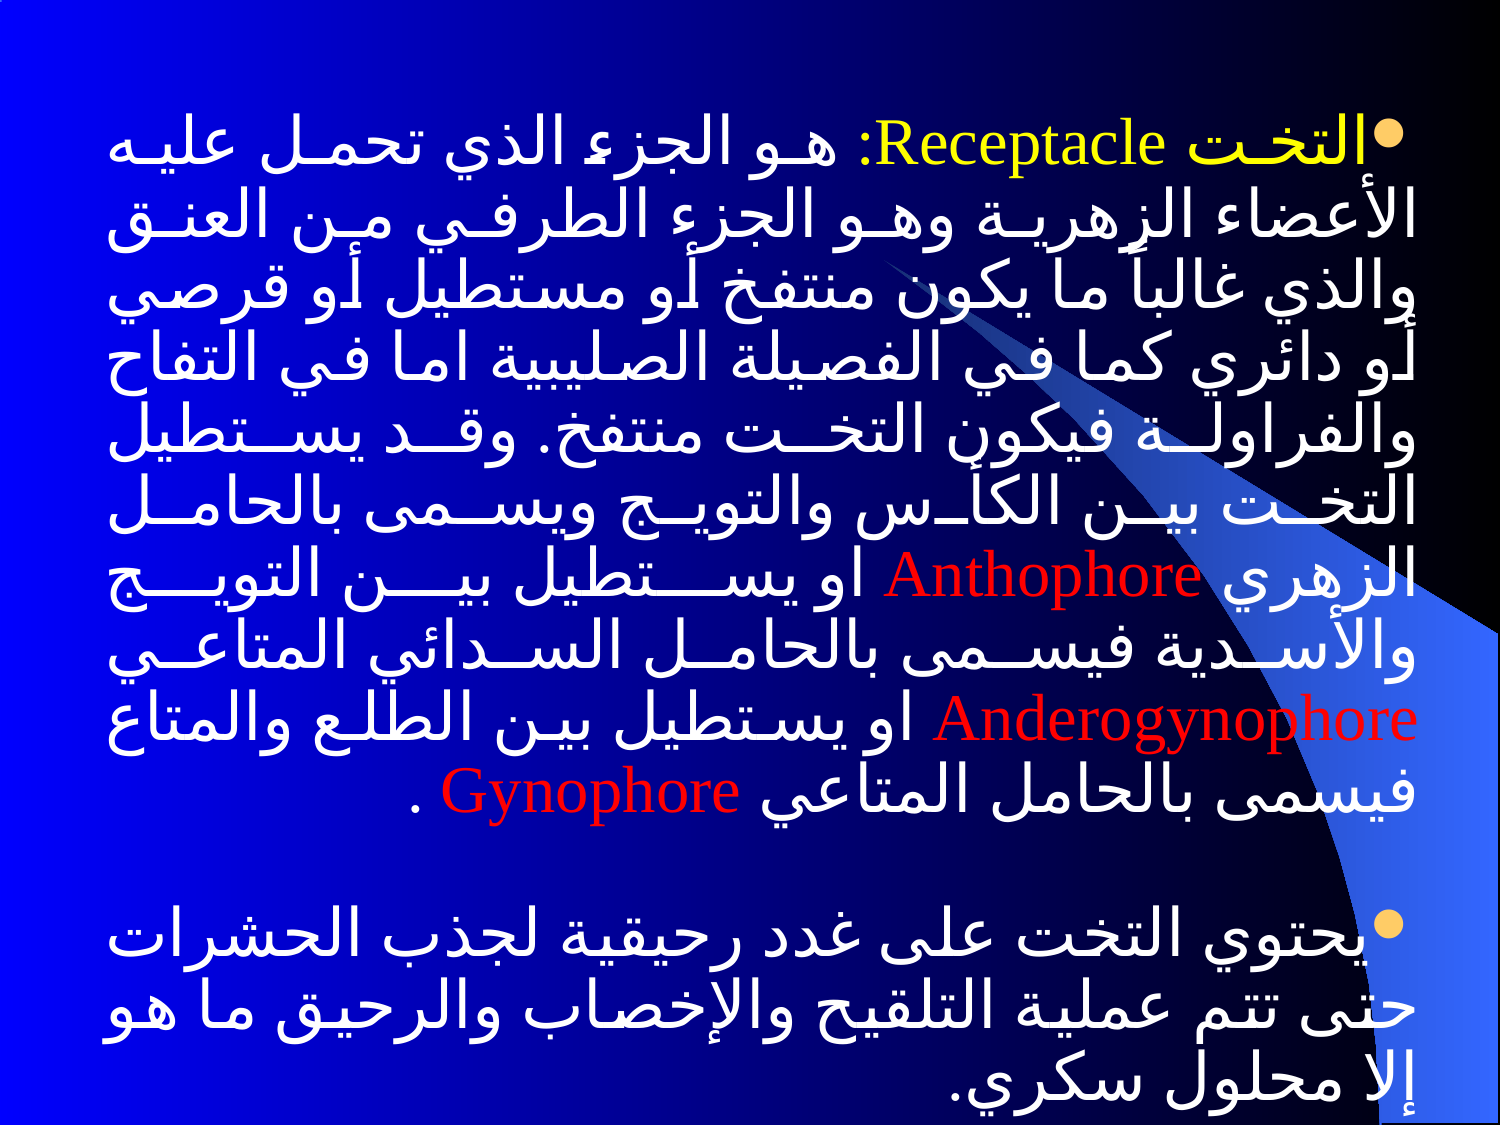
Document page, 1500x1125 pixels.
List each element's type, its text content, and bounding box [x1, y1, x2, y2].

list التخت Receptacle: هو الجزء الذي تحمل عليه الأعضاء الزهرية وهو الجزء الطرفي من العنق والذي غالباً ما يكون منتفخ أو مستطيل أو قرصي أو دائري كما في الفصيلة الصليبية اما في التفاح والفراولة فيكون التخت منتفخ. وقد يستطيل التخت بين الكأس والتويج ويسمى بالحامل الزهري Anthophore او يستطيل بين التويج والأسدية فيسمى بالحامل السدائي المتاعي Anderogynophore او يستطيل بين الطلع والمتاع فيسمى بالحامل المتاعي Gynophore . يحتوي التخت على غدد رحيقية لجذب الحشرات حتى تتم عملية التلقيح والإخصاب والرحيق ما هو إلا محلول سكري. [74, 99, 1451, 1051]
